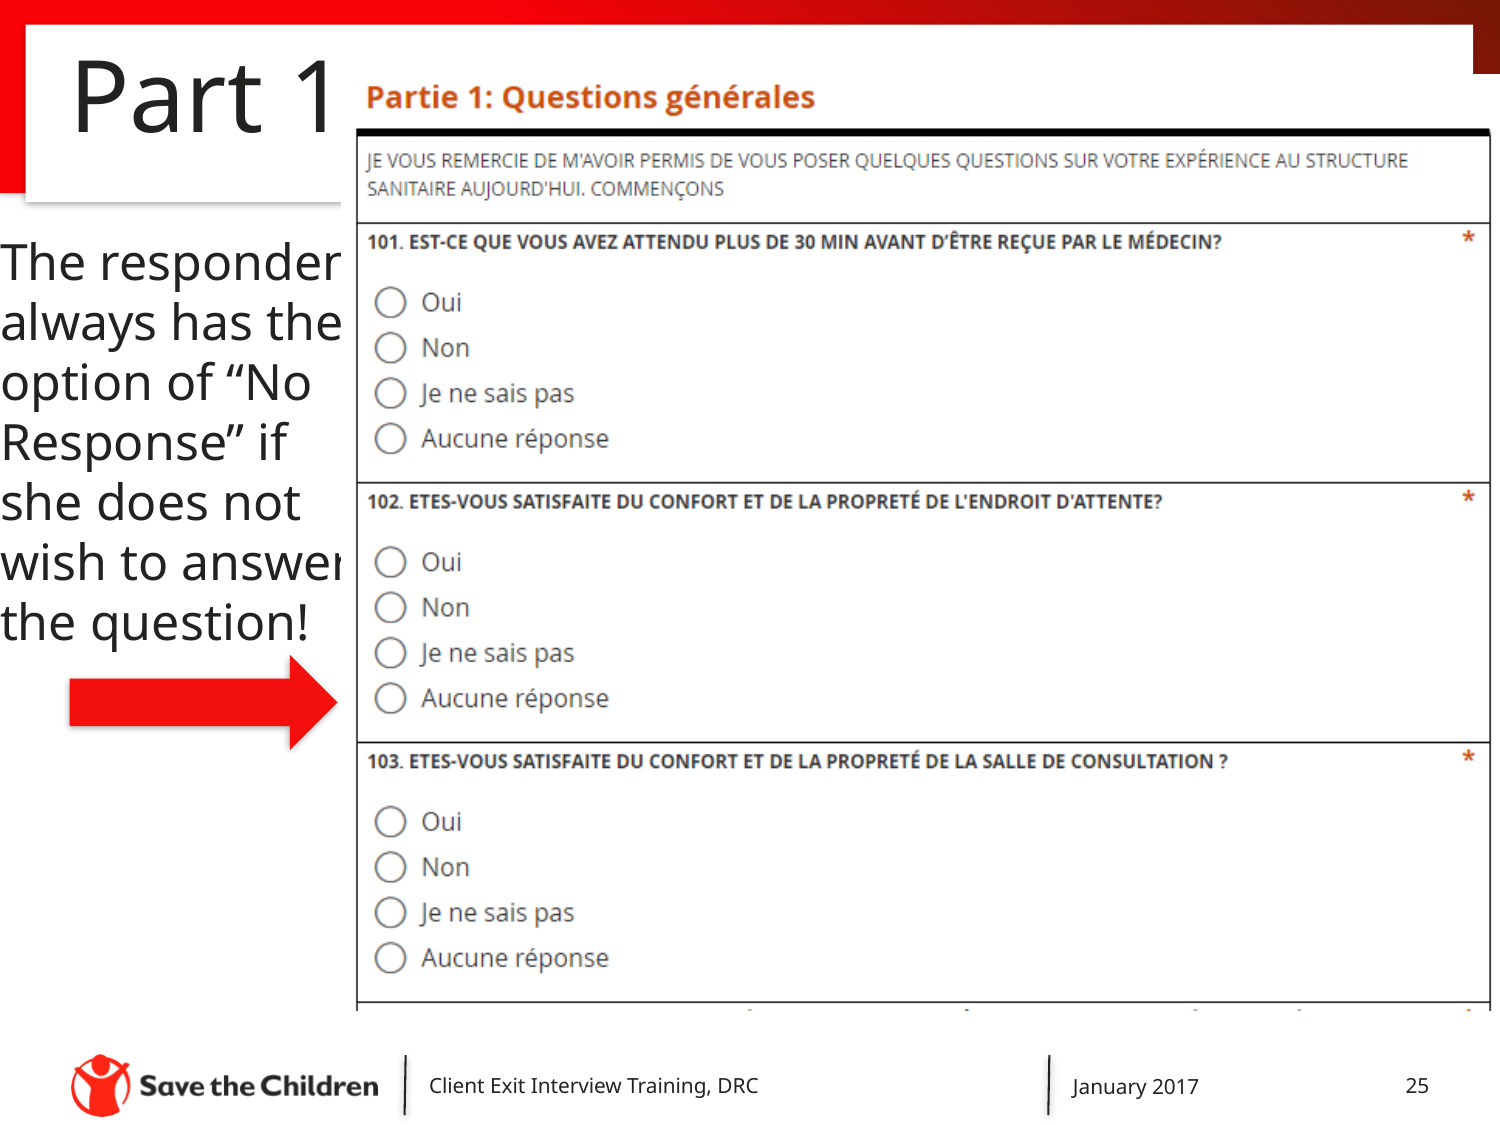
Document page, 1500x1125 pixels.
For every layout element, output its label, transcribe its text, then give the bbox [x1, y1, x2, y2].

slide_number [1057, 1056, 1317, 1117]
slide_number 25 [1317, 1056, 1445, 1117]
text_box The respondent always has the option of “No Response” if she does not wish to answer the question! [0, 230, 335, 651]
picture [340, 74, 1500, 1012]
footer Client Exit Interview Training, DRC [414, 1056, 1042, 1117]
title Part 1 [69, 50, 1429, 230]
picture [71, 1054, 378, 1117]
text_box [68, 654, 335, 751]
